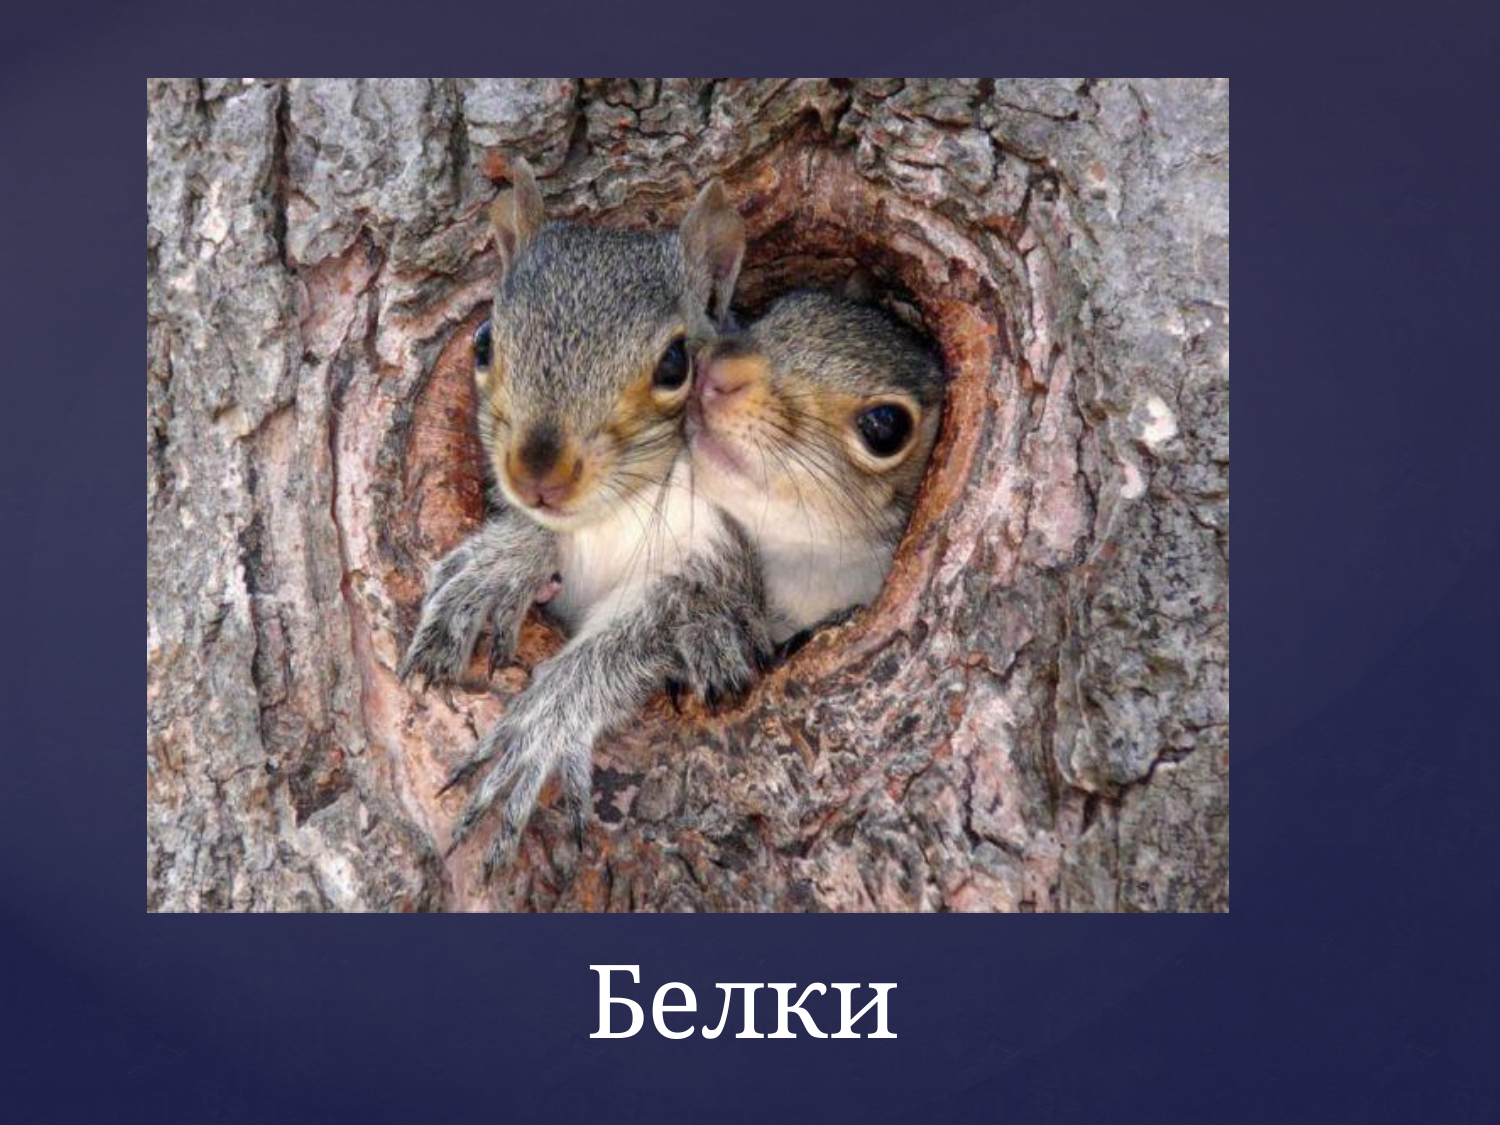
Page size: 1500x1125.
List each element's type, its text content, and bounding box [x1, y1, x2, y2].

title Белки [123, 916, 1362, 1067]
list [147, 77, 1230, 914]
